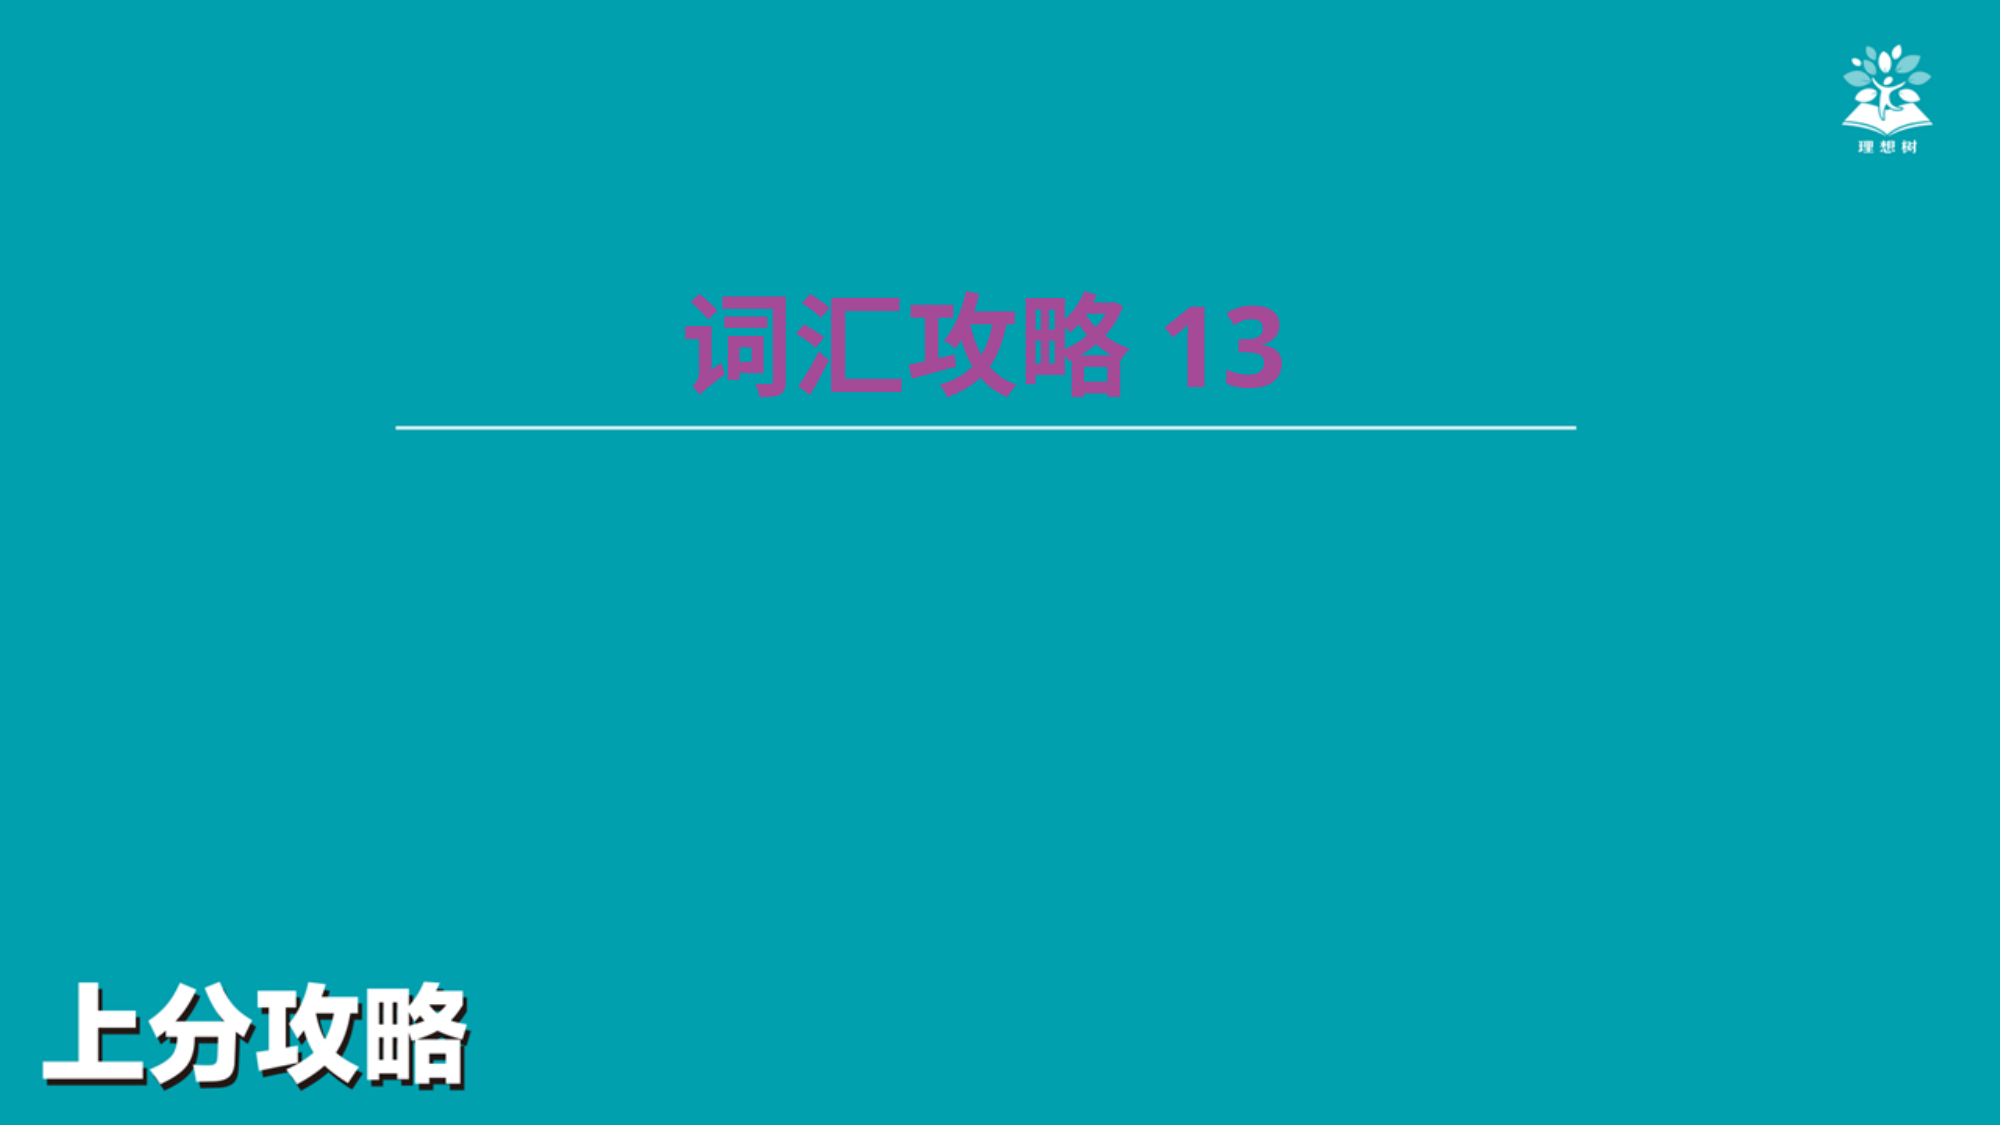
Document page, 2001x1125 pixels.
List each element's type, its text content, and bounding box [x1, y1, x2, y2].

text_box 词汇攻略13 [391, 265, 1577, 417]
picture [0, 0, 2000, 1125]
